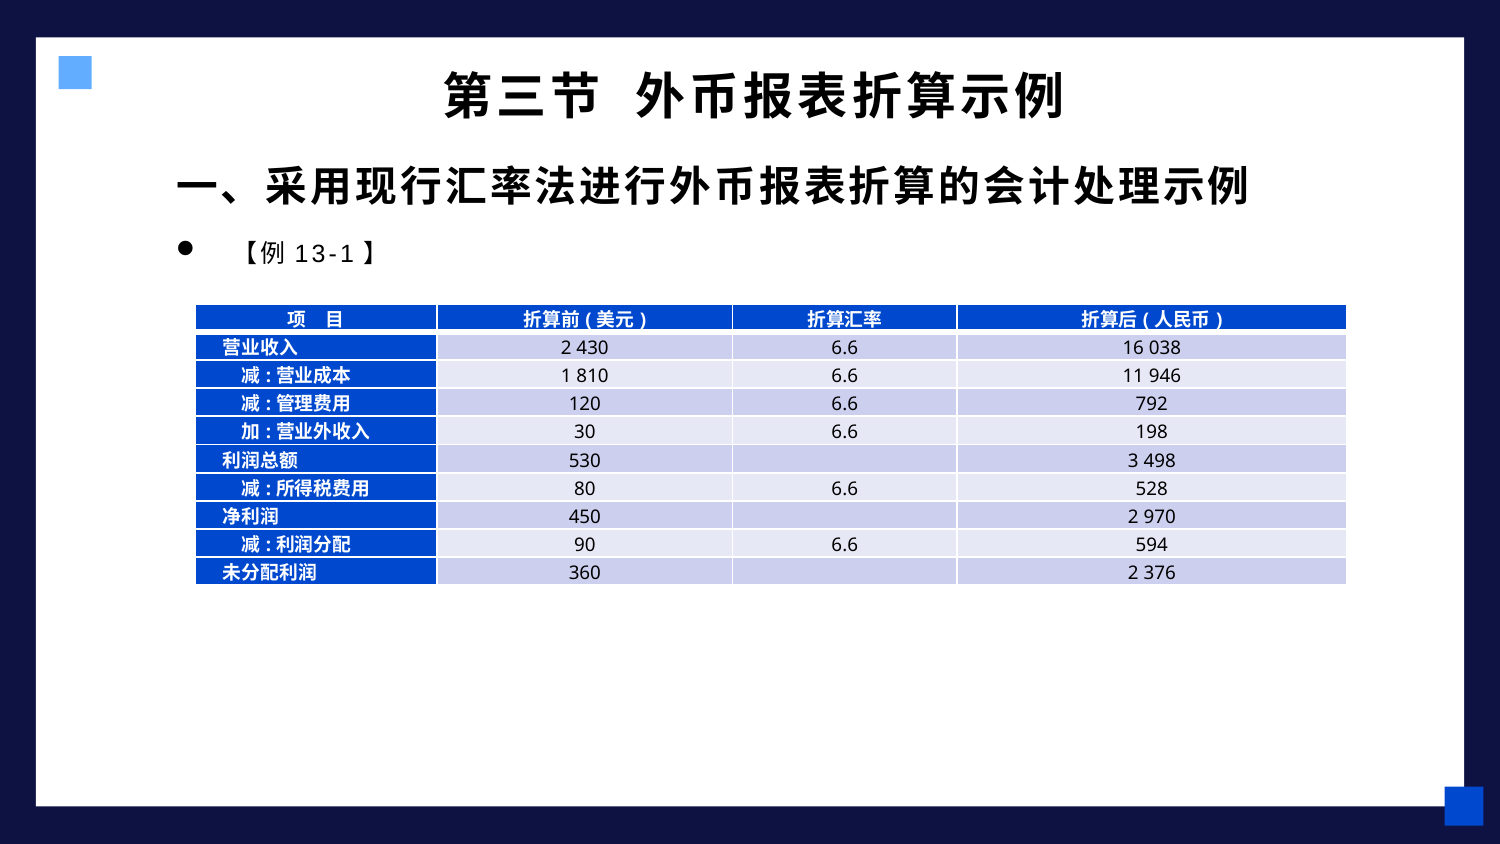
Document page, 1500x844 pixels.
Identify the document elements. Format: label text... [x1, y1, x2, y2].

table_cell 360 [438, 558, 732, 584]
table_cell 120 [438, 389, 732, 415]
table_cell 6.6 [733, 361, 956, 387]
table_cell 6.6 [733, 389, 956, 415]
table_cell 净利润 [196, 502, 436, 528]
table_cell 528 [958, 474, 1346, 500]
table_cell 90 [438, 530, 732, 556]
table_header 折算前(美元) [438, 305, 732, 329]
table_cell 减:管理费用 [196, 389, 436, 415]
table_cell 2 970 [958, 502, 1346, 528]
table_cell 11 946 [958, 361, 1346, 387]
table_cell 6.6 [733, 474, 956, 500]
table_cell 加:营业外收入 [196, 417, 436, 444]
table_cell 1 810 [438, 361, 732, 387]
table_cell 3 498 [958, 445, 1346, 472]
table_cell 198 [958, 417, 1346, 444]
table_cell 未分配利润 [196, 558, 436, 584]
table_header 项 目 [196, 305, 436, 329]
table_cell [733, 502, 956, 528]
table_cell 30 [438, 417, 732, 444]
table_cell [733, 558, 956, 584]
list 一、采用现行汇率法进行外币报表折算的会计处理示例 【例13-1】 [159, 150, 1344, 575]
table_cell 2 430 [438, 335, 732, 359]
table_cell 530 [438, 445, 732, 472]
table_cell 2 376 [958, 558, 1346, 584]
table_cell 减:营业成本 [196, 361, 436, 387]
table_cell 减:所得税费用 [196, 474, 436, 500]
table_cell 80 [438, 474, 732, 500]
table_cell 450 [438, 502, 732, 528]
table_cell 594 [958, 530, 1346, 556]
table_cell 营业收入 [196, 335, 436, 359]
table_cell 16 038 [958, 335, 1346, 359]
table_header 折算后(人民币) [958, 305, 1346, 329]
table_cell 减:利润分配 [196, 530, 436, 556]
table_cell 6.6 [733, 530, 956, 556]
table_cell 792 [958, 389, 1346, 415]
table_cell 利润总额 [196, 445, 436, 472]
table_cell 6.6 [733, 417, 956, 444]
title 第三节 外币报表折算示例 [159, 43, 1344, 133]
table_cell 6.6 [733, 335, 956, 359]
table_cell [733, 445, 956, 472]
table_header 折算汇率 [733, 305, 956, 329]
